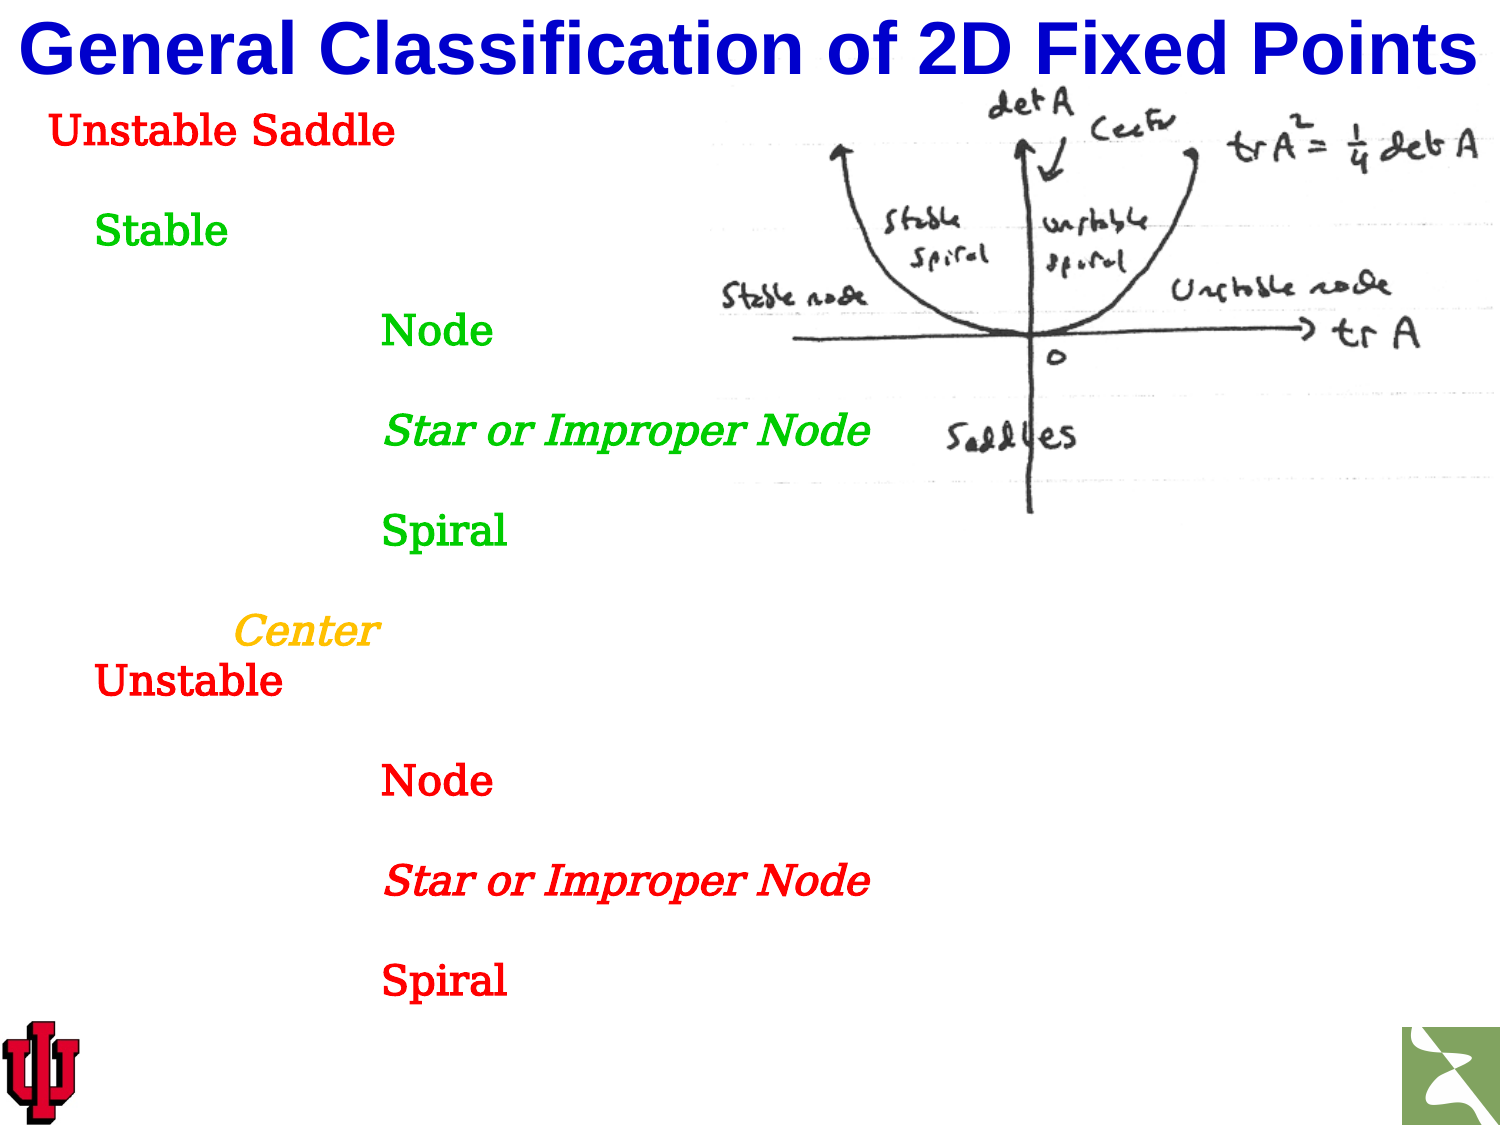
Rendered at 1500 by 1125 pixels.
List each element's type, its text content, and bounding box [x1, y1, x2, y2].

picture [710, 44, 1494, 532]
picture [0, 1020, 80, 1125]
picture [1402, 1027, 1500, 1125]
title General Classification of 2D Fixed Points [0, 0, 1500, 90]
